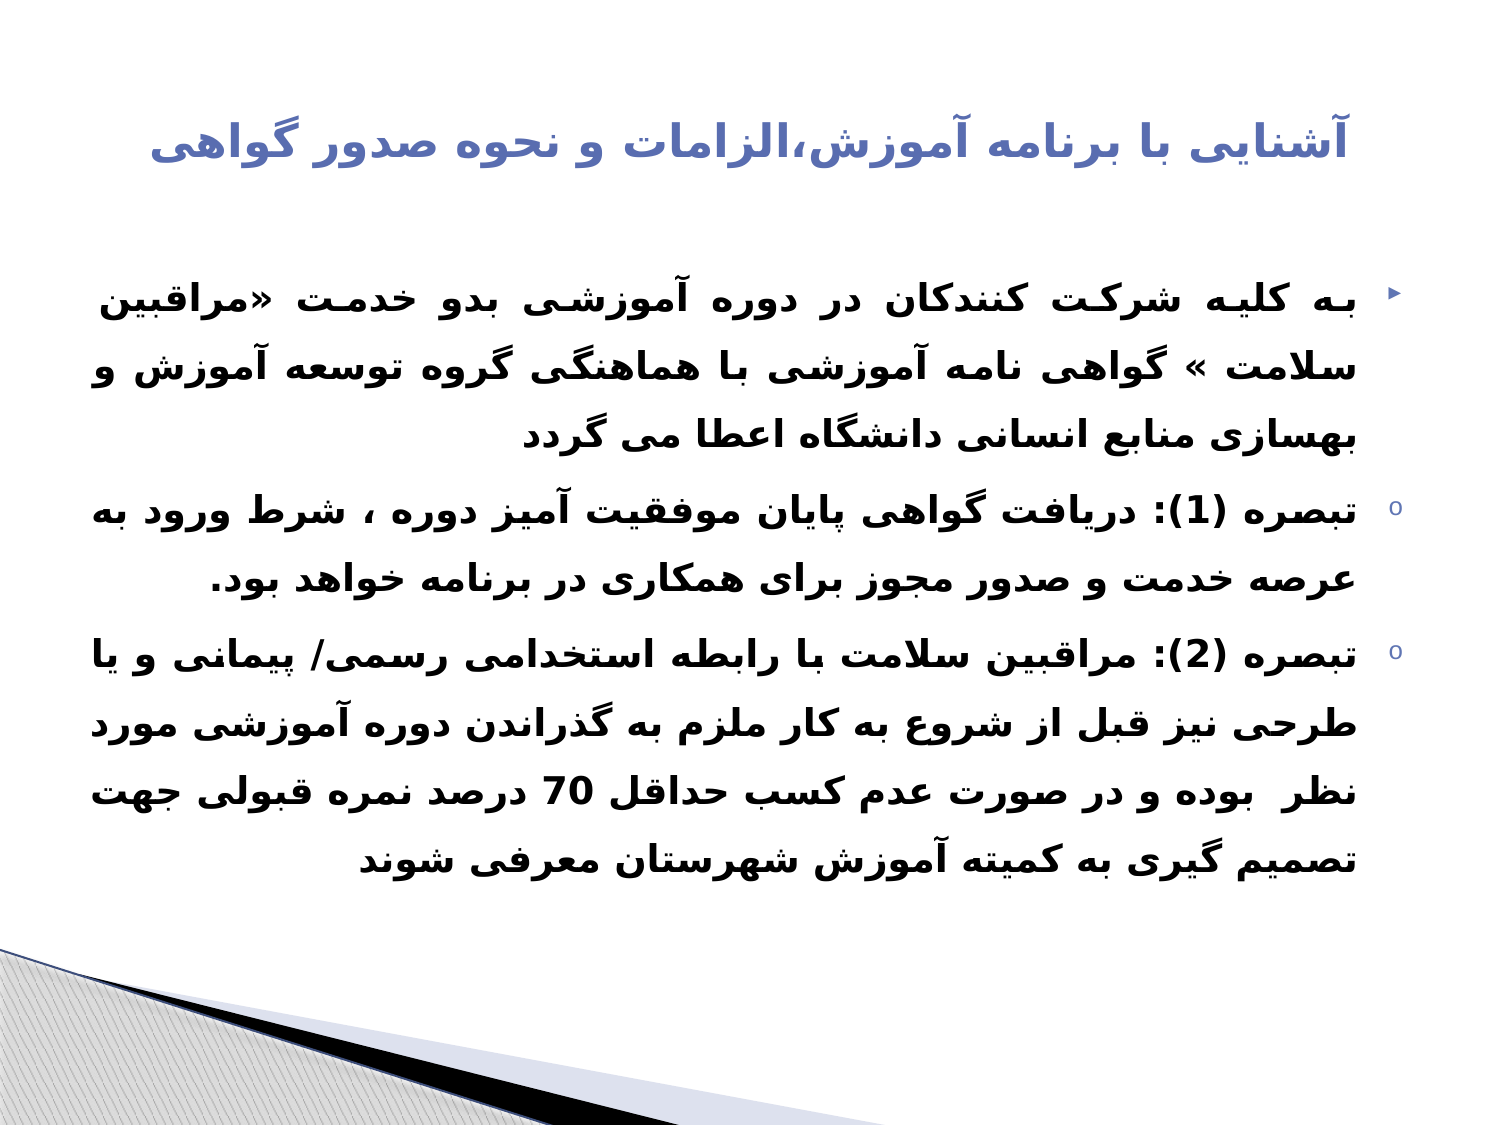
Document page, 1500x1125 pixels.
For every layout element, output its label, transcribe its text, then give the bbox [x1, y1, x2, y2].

list به کلیه شرکت کنندکان در دوره آموزشی بدو خدمت «مراقبین سلامت » گواهی نامه آموزشی با هماهنگی گروه توسعه آموزش و بهسازی منابع انسانی دانشگاه اعطا می گردد تبصره (1): دریافت گواهی پایان موفقیت آمیز دوره ، شرط ورود به عرصه خدمت و صدور مجوز برای همکاری در برنامه خواهد بود. تبصره (2): مراقبین سلامت با رابطه استخدامی رسمی/ پیمانی و یا طرحی نیز قبل از شروع به کار ملزم به گذراندن دوره آموزشی مورد نظر بوده و در صورت عدم کسب حداقل 70 درصد نمره قبولی جهت تصمیم گیری به کمیته آموزش شهرستان معرفی شوند [75, 243, 1425, 986]
title آشنایی با برنامه آموزش،الزامات و نحوه صدور گواهی [75, 45, 1425, 233]
